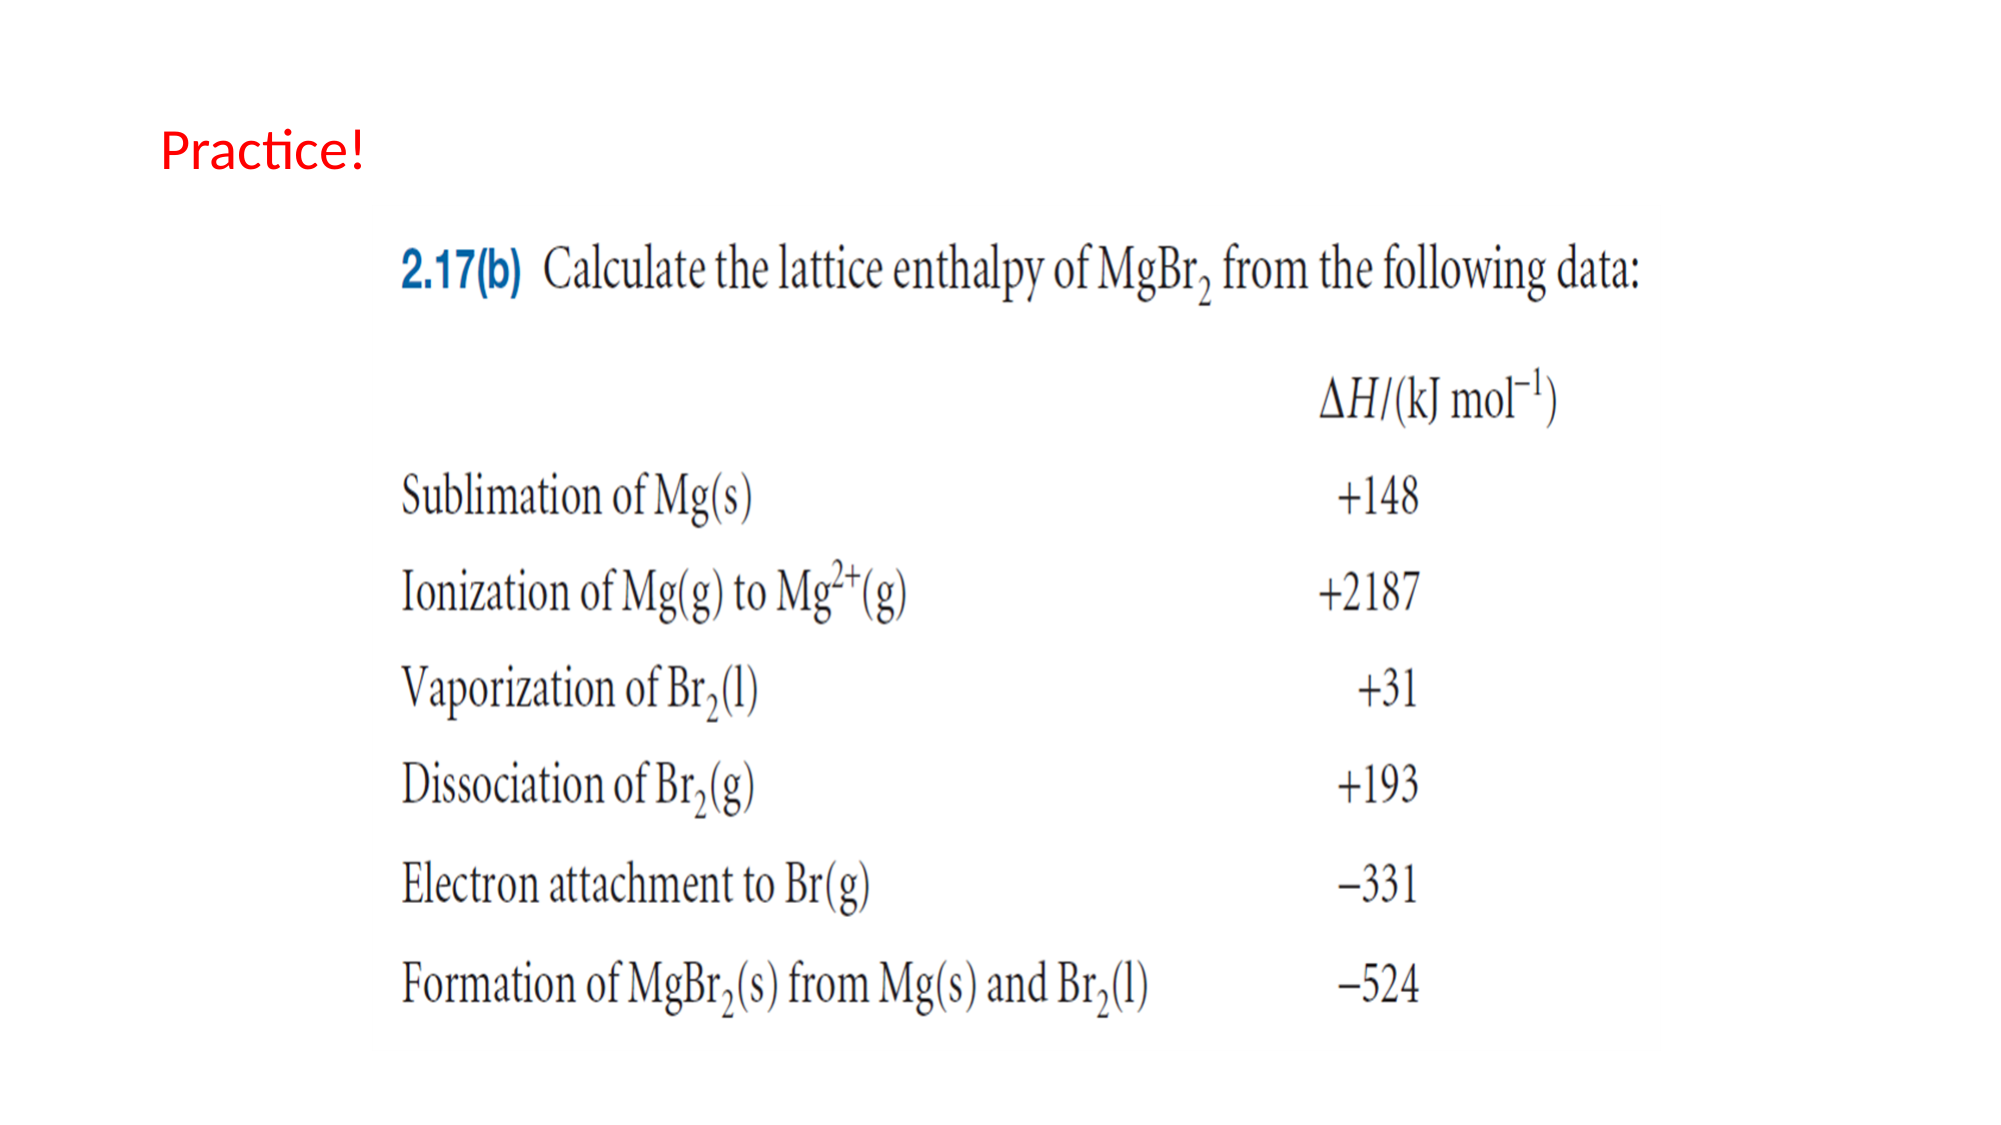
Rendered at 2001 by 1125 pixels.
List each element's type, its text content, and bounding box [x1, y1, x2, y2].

text_box Practice! [146, 103, 383, 189]
picture [371, 204, 1662, 1052]
